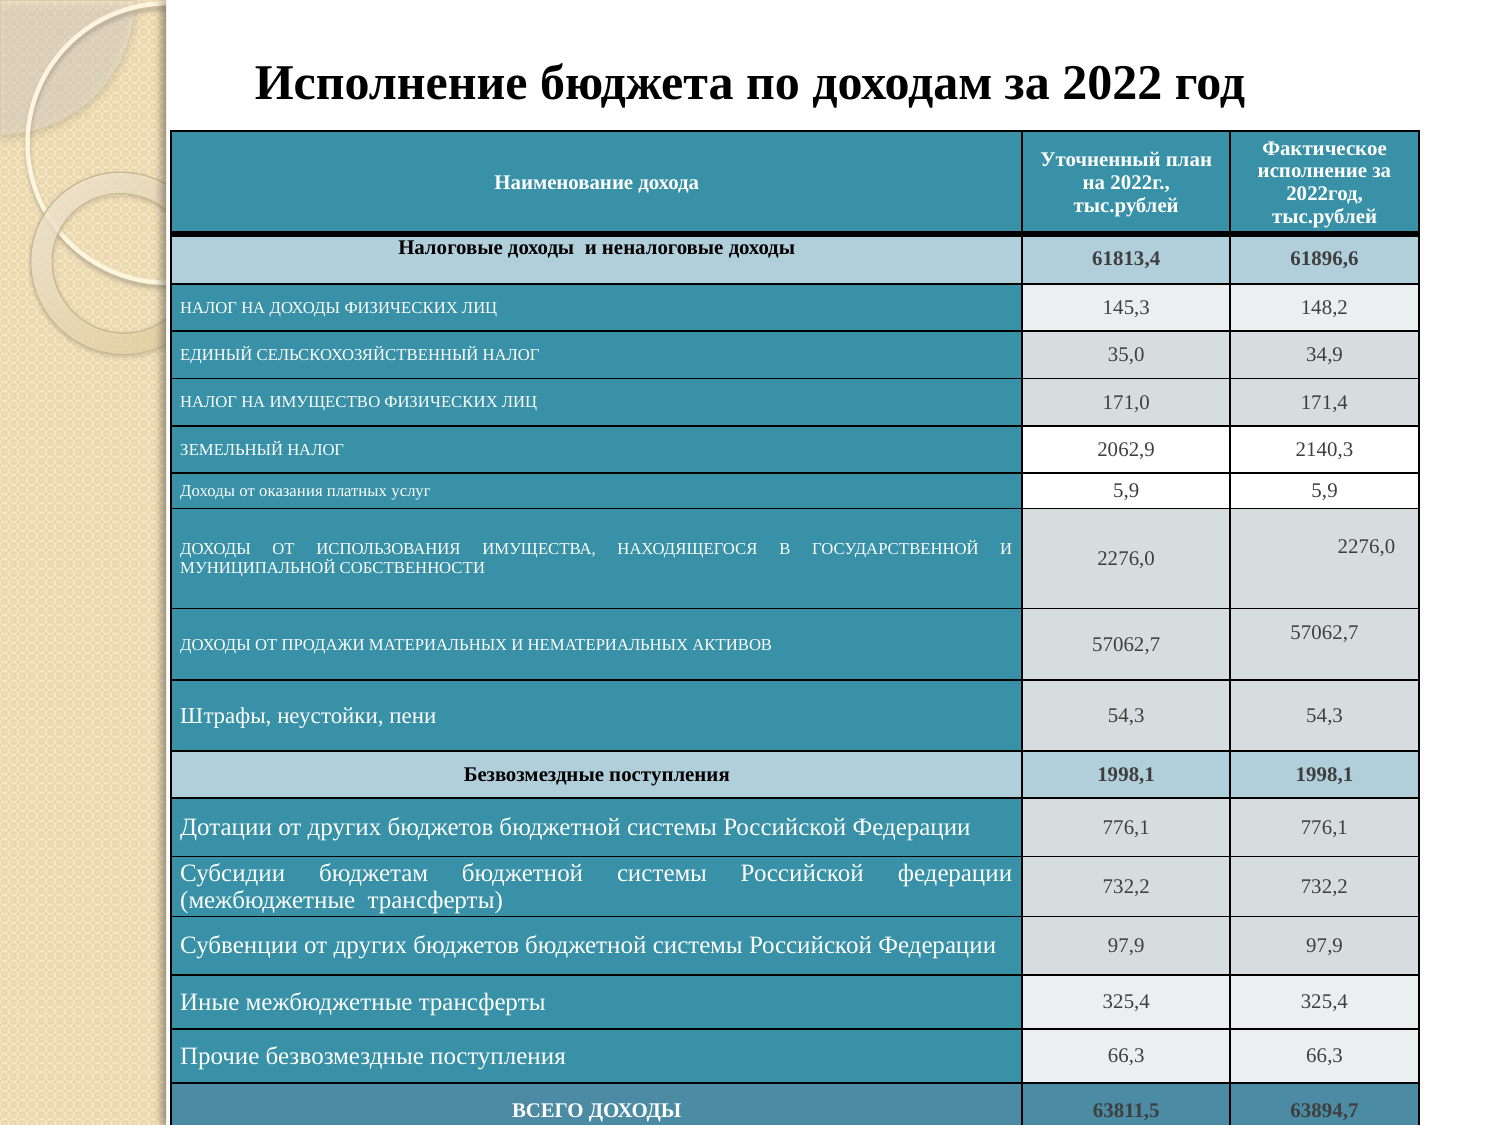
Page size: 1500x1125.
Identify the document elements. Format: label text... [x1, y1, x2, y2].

table_cell 776,1 [1023, 799, 1229, 856]
table_cell 61896,6 [1231, 237, 1418, 283]
table_cell 2276,0 [1231, 509, 1418, 608]
table_cell НАЛОГ НА ДОХОДЫ ФИЗИЧЕСКИХ ЛИЦ [172, 285, 1021, 330]
table_cell 57062,7 [1231, 609, 1418, 679]
table_cell 732,2 [1023, 857, 1229, 916]
table_cell 5,9 [1231, 474, 1418, 508]
table_cell 2062,9 [1023, 427, 1229, 472]
table_cell ДОХОДЫ ОТ ПРОДАЖИ МАТЕРИАЛЬНЫХ И НЕМАТЕРИАЛЬНЫХ АКТИВОВ [172, 609, 1021, 679]
table_header Уточненный план на 2022г., тыс.рублей [1023, 132, 1229, 231]
table_cell 35,0 [1023, 332, 1229, 378]
table_cell Налоговые доходы и неналоговые доходы [172, 237, 1021, 283]
table_cell 66,3 [1023, 1030, 1229, 1082]
table_cell 66,3 [1231, 1030, 1418, 1082]
table_cell Безвозмездные поступления [172, 752, 1021, 797]
table_cell 776,1 [1231, 799, 1418, 856]
table_header Наименование дохода [172, 132, 1021, 231]
table_cell 2276,0 [1023, 509, 1229, 608]
table_cell 61813,4 [1023, 237, 1229, 283]
table_cell 325,4 [1231, 976, 1418, 1028]
table_cell Прочие безвозмездные поступления [172, 1030, 1021, 1082]
table_cell 171,0 [1023, 379, 1229, 425]
table_cell 97,9 [1023, 917, 1229, 974]
table_cell 148,2 [1231, 285, 1418, 330]
table_cell 2140,3 [1231, 427, 1418, 472]
table_cell 97,9 [1231, 917, 1418, 974]
table_cell 732,2 [1231, 857, 1418, 916]
table_cell 57062,7 [1023, 609, 1229, 679]
table_cell Доходы от оказания платных услуг [172, 474, 1021, 508]
table_cell Субвенции от других бюджетов бюджетной системы Российской Федерации [172, 917, 1021, 974]
table_cell ЕДИНЫЙ СЕЛЬСКОХОЗЯЙСТВЕННЫЙ НАЛОГ [172, 332, 1021, 378]
table_cell 1998,1 [1231, 752, 1418, 797]
table_cell 54,3 [1023, 681, 1229, 750]
table_cell Субсидии бюджетам бюджетной системы Российской федерации (межбюджетные трансферты) [172, 857, 1021, 916]
table_cell НАЛОГ НА ИМУЩЕСТВО ФИЗИЧЕСКИХ ЛИЦ [172, 379, 1021, 425]
table_cell 325,4 [1023, 976, 1229, 1028]
table_cell 145,3 [1023, 285, 1229, 330]
table_cell 34,9 [1231, 332, 1418, 378]
table_cell 63894,7 [1231, 1084, 1418, 1125]
table_cell Штрафы, неустойки, пени [172, 681, 1021, 750]
table_cell 54,3 [1231, 681, 1418, 750]
table_cell 5,9 [1023, 474, 1229, 508]
table_cell ВСЕГО ДОХОДЫ [172, 1084, 1021, 1125]
table_header Фактическое исполнение за 2022год, тыс.рублей [1231, 132, 1418, 231]
table_cell Дотации от других бюджетов бюджетной системы Российской Федерации [172, 799, 1021, 856]
table_cell ДОХОДЫ ОТ ИСПОЛЬЗОВАНИЯ ИМУЩЕСТВА, НАХОДЯЩЕГОСЯ В ГОСУДАРСТВЕННОЙ И МУНИЦИПАЛЬНОЙ СОБСТВЕННОСТИ [172, 509, 1021, 608]
text_box Исполнение бюджета по доходам за 2022 год [17, 42, 1483, 118]
table_cell 63811,5 [1023, 1084, 1229, 1125]
table_cell 1998,1 [1023, 752, 1229, 797]
table_cell ЗЕМЕЛЬНЫЙ НАЛОГ [172, 427, 1021, 472]
table_cell Иные межбюджетные трансферты [172, 976, 1021, 1028]
table_cell 171,4 [1231, 379, 1418, 425]
